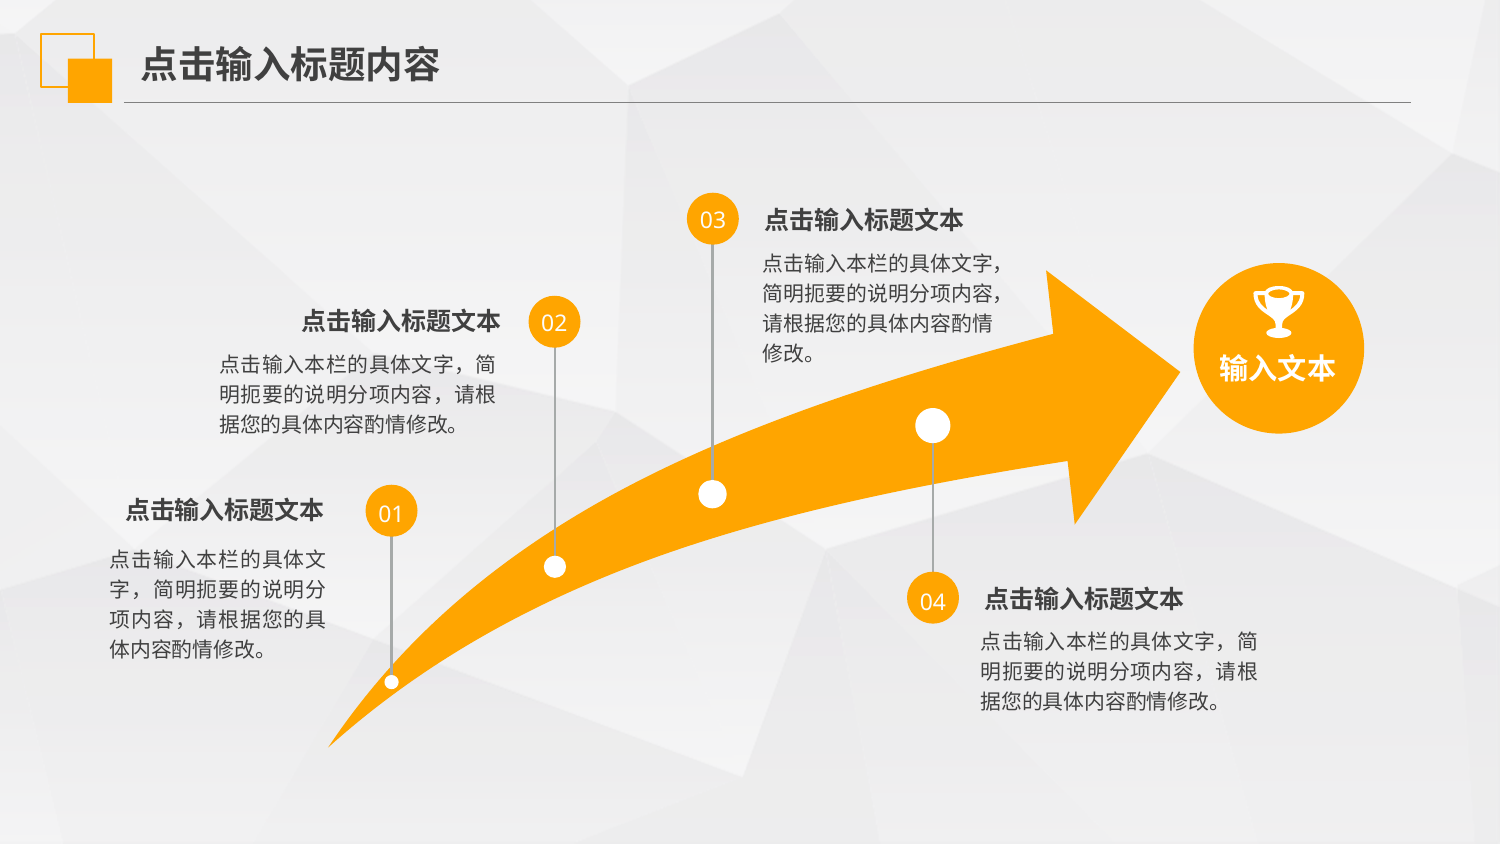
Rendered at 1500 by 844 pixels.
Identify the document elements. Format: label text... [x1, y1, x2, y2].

picture [0, 0, 1500, 844]
text_box 点击输入标题文本 [984, 575, 1214, 623]
text_box 04 [917, 581, 949, 620]
text_box 点击输入标题文本 [764, 196, 993, 245]
text_box 点击输入本栏的具体文字，简明扼要的说明分项内容，请根据您的具体内容酌情修改。 [762, 245, 993, 323]
text_box [686, 192, 739, 245]
text_box 点击输入本栏的具体文字，简明扼要的说明分项内容，请根据您的具体内容酌情修改。 [219, 346, 497, 424]
text_box [327, 270, 1181, 748]
text_box 点击输入本栏的具体文字，简明扼要的说明分项内容，请根据您的具体内容酌情修改。 [95, 534, 342, 611]
text_box 点击输入标题内容 [140, 32, 491, 95]
text_box [543, 555, 567, 578]
text_box [907, 571, 959, 618]
text_box [376, 532, 407, 537]
text_box [365, 484, 418, 531]
text_box [915, 408, 951, 444]
text_box [698, 479, 727, 509]
text_box 点击输入标题文本 [225, 297, 502, 348]
text_box 输入文本 [1215, 345, 1341, 396]
text_box 点击输入标题文本 [83, 484, 340, 535]
text_box 01 [375, 493, 408, 532]
text_box [919, 620, 947, 624]
text_box 03 [697, 199, 730, 238]
text_box [1253, 286, 1305, 339]
text_box [384, 675, 399, 690]
text_box [1193, 263, 1365, 434]
text_box 点击输入本栏的具体文字，简明扼要的说明分项内容，请根据您的具体内容酌情修改。 [980, 623, 1259, 700]
text_box 02 [538, 302, 571, 341]
text_box [528, 295, 581, 348]
